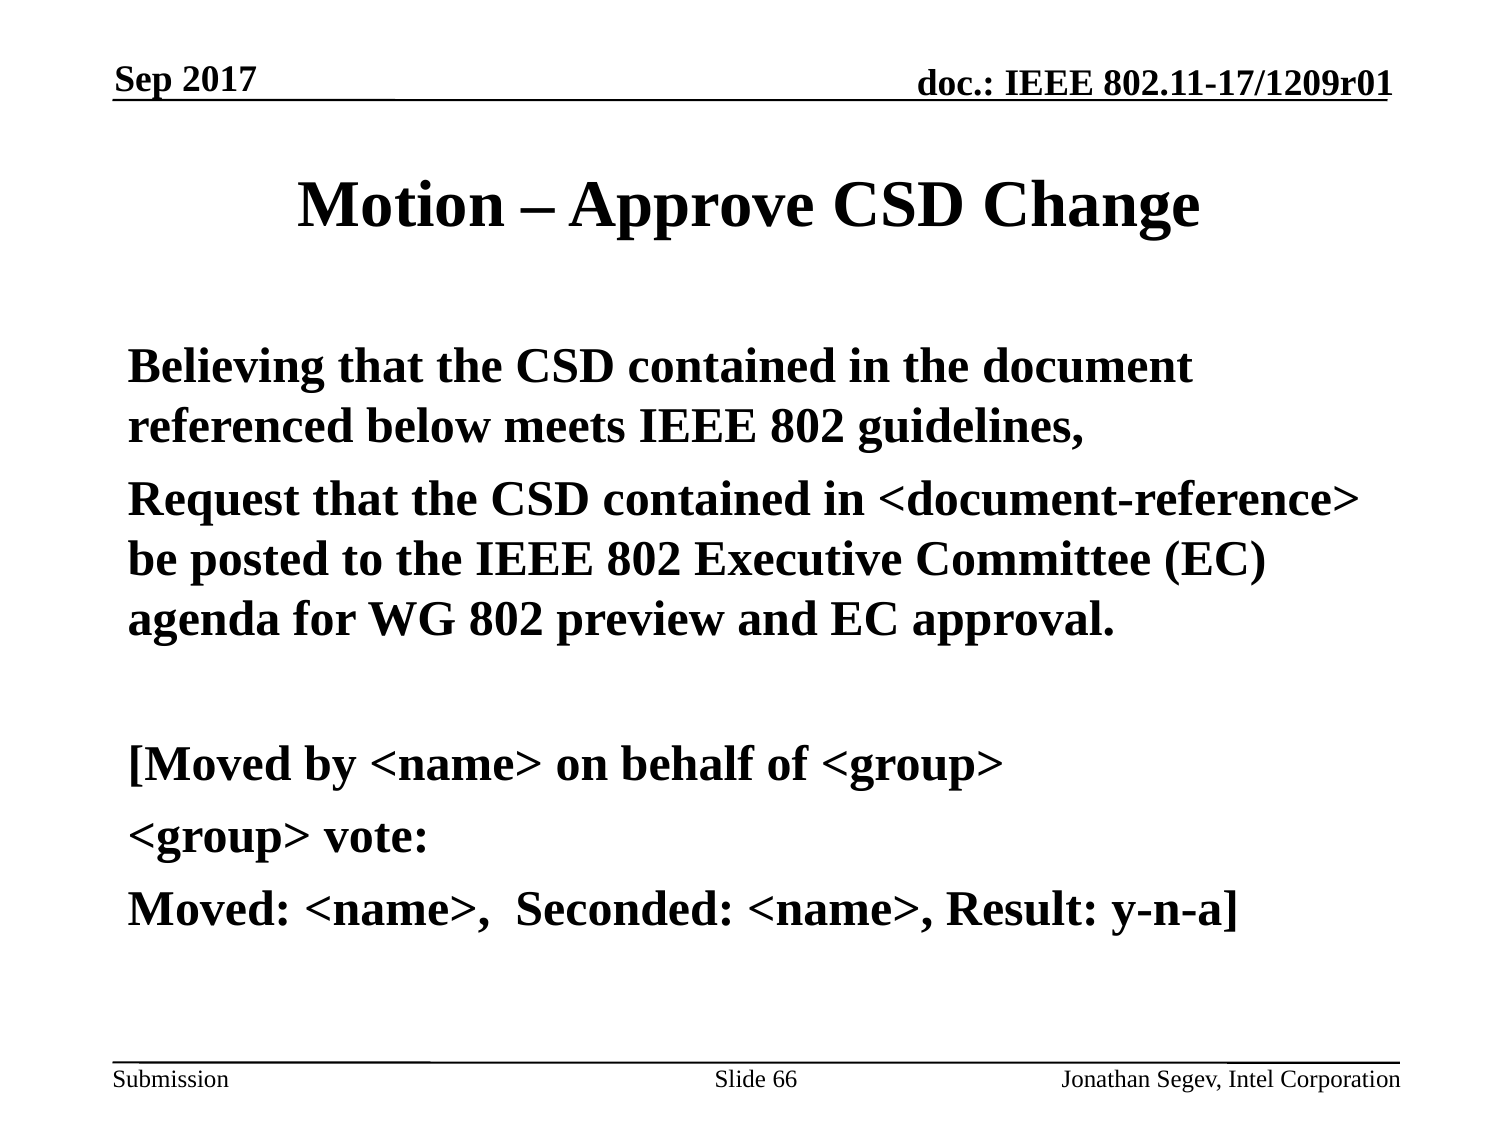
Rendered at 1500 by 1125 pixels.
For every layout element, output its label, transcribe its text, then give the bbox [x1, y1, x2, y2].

list Believing that the CSD contained in the document referenced below meets IEEE 802 guidelines, Request that the CSD contained in <document-reference> be posted to the IEEE 802 Executive Committee (EC) agenda for WG 802 preview and EC approval. [Moved by <name> on behalf of <group> <group> vote: Moved: <name>, Seconded: <name>, Result: y-n-a] [112, 324, 1388, 1000]
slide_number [114, 54, 423, 100]
title Motion – Approve CSD Change [112, 112, 1388, 288]
footer Jonathan Segev, Intel Corporation [878, 1061, 1402, 1093]
slide_number Slide 66 [712, 1061, 800, 1123]
